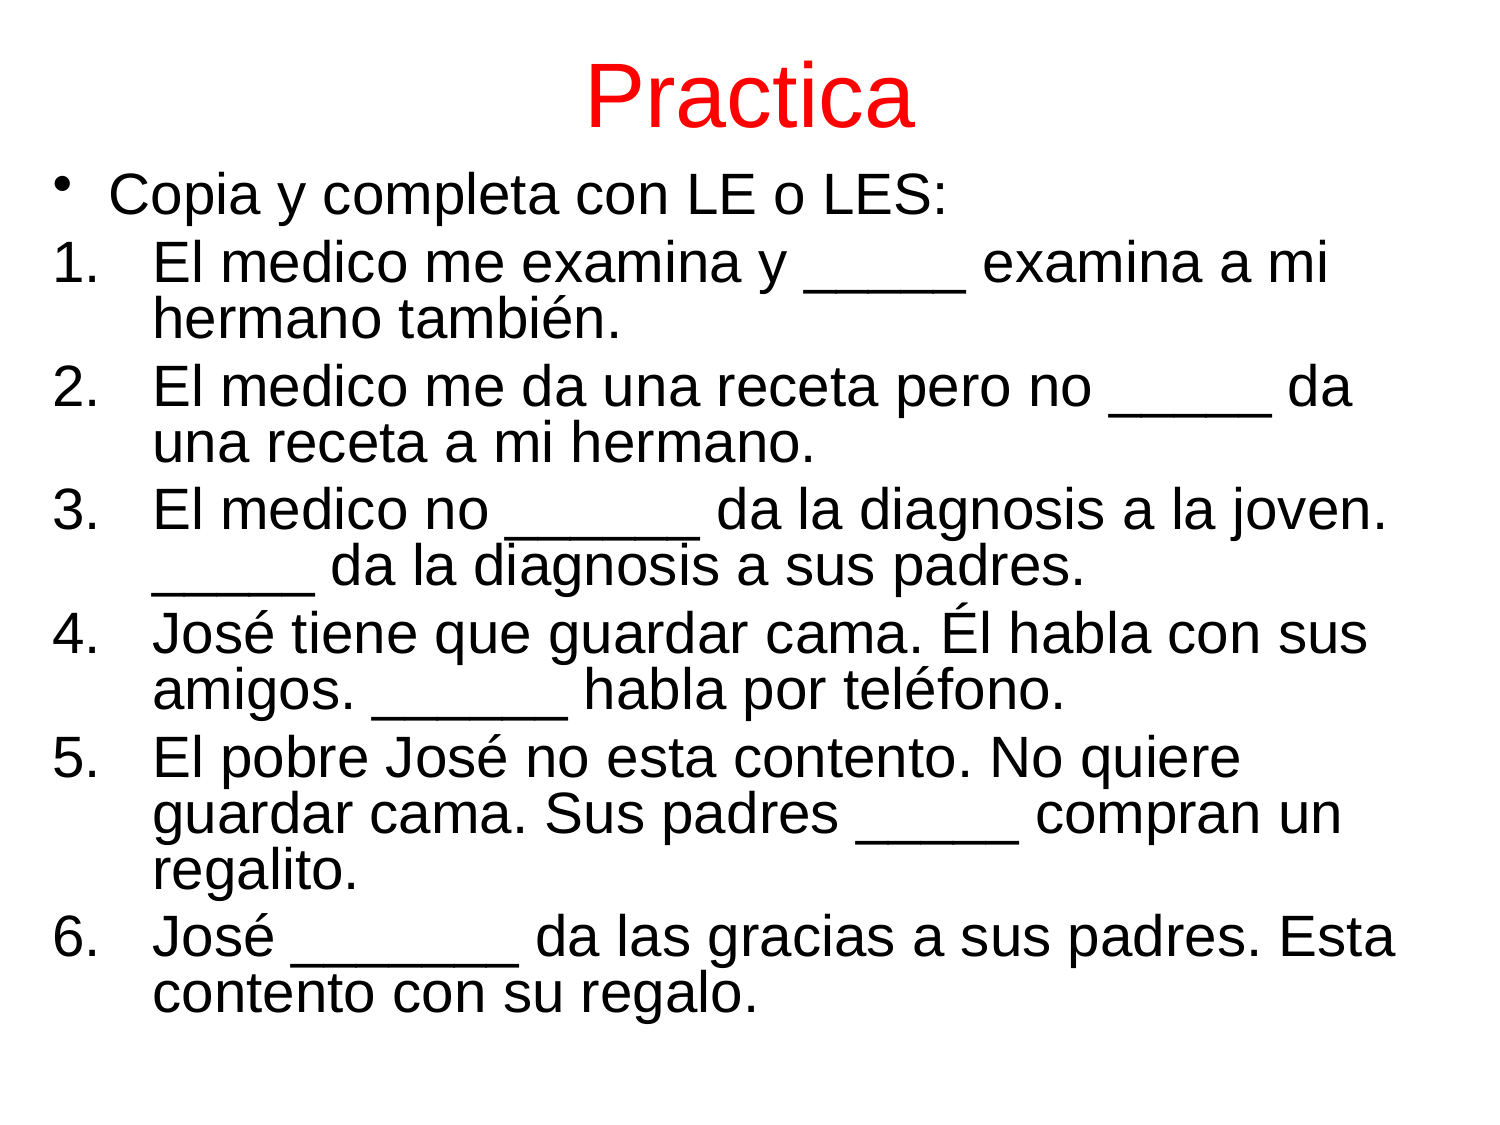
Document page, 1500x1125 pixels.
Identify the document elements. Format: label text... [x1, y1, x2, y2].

list Copia y completa con LE o LES: El medico me examina y _____ examina a mi hermano también. El medico me da una receta pero no _____ da una receta a mi hermano. El medico no ______ da la diagnosis a la joven. _____ da la diagnosis a sus padres. José tiene que guardar cama. Él habla con sus amigos. ______ habla por teléfono. El pobre José no esta contento. No quiere guardar cama. Sus padres _____ compran un regalito. José _______ da las gracias a sus padres. Esta contento con su regalo. [37, 162, 1463, 1125]
title Practica [75, 24, 1425, 158]
